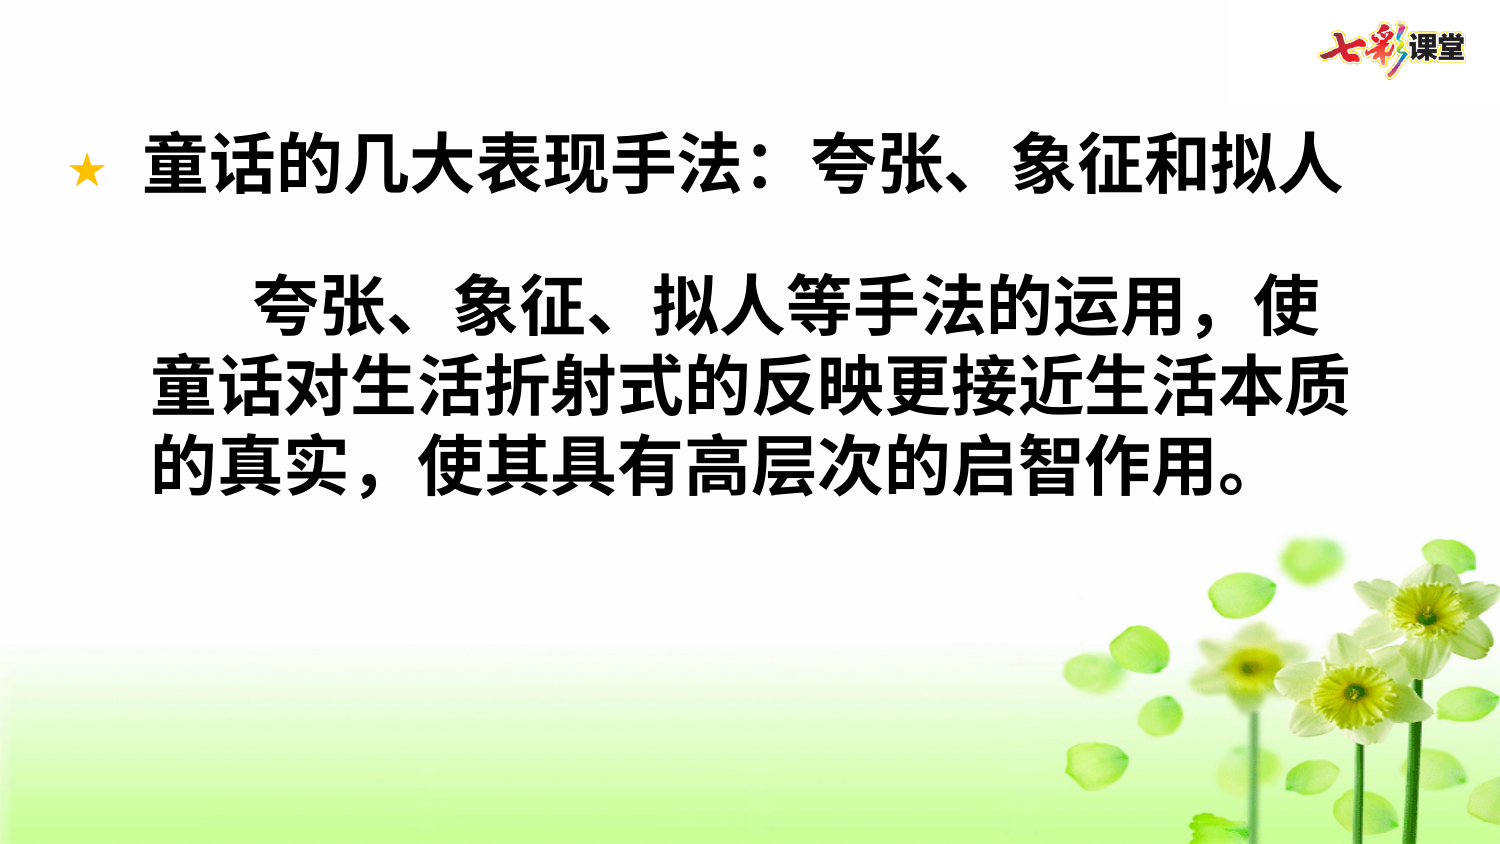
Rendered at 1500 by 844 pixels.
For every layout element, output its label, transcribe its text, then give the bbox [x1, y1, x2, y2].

text_box 童话的几大表现手法：夸张、象征和拟人 [53, 114, 1388, 210]
text_box 夸张、象征、拟人等手法的运用，使童话对生活折射式的反映更接近生活本质的真实，使其具有高层次的启智作用。 [135, 256, 1373, 512]
picture [0, 0, 1500, 844]
